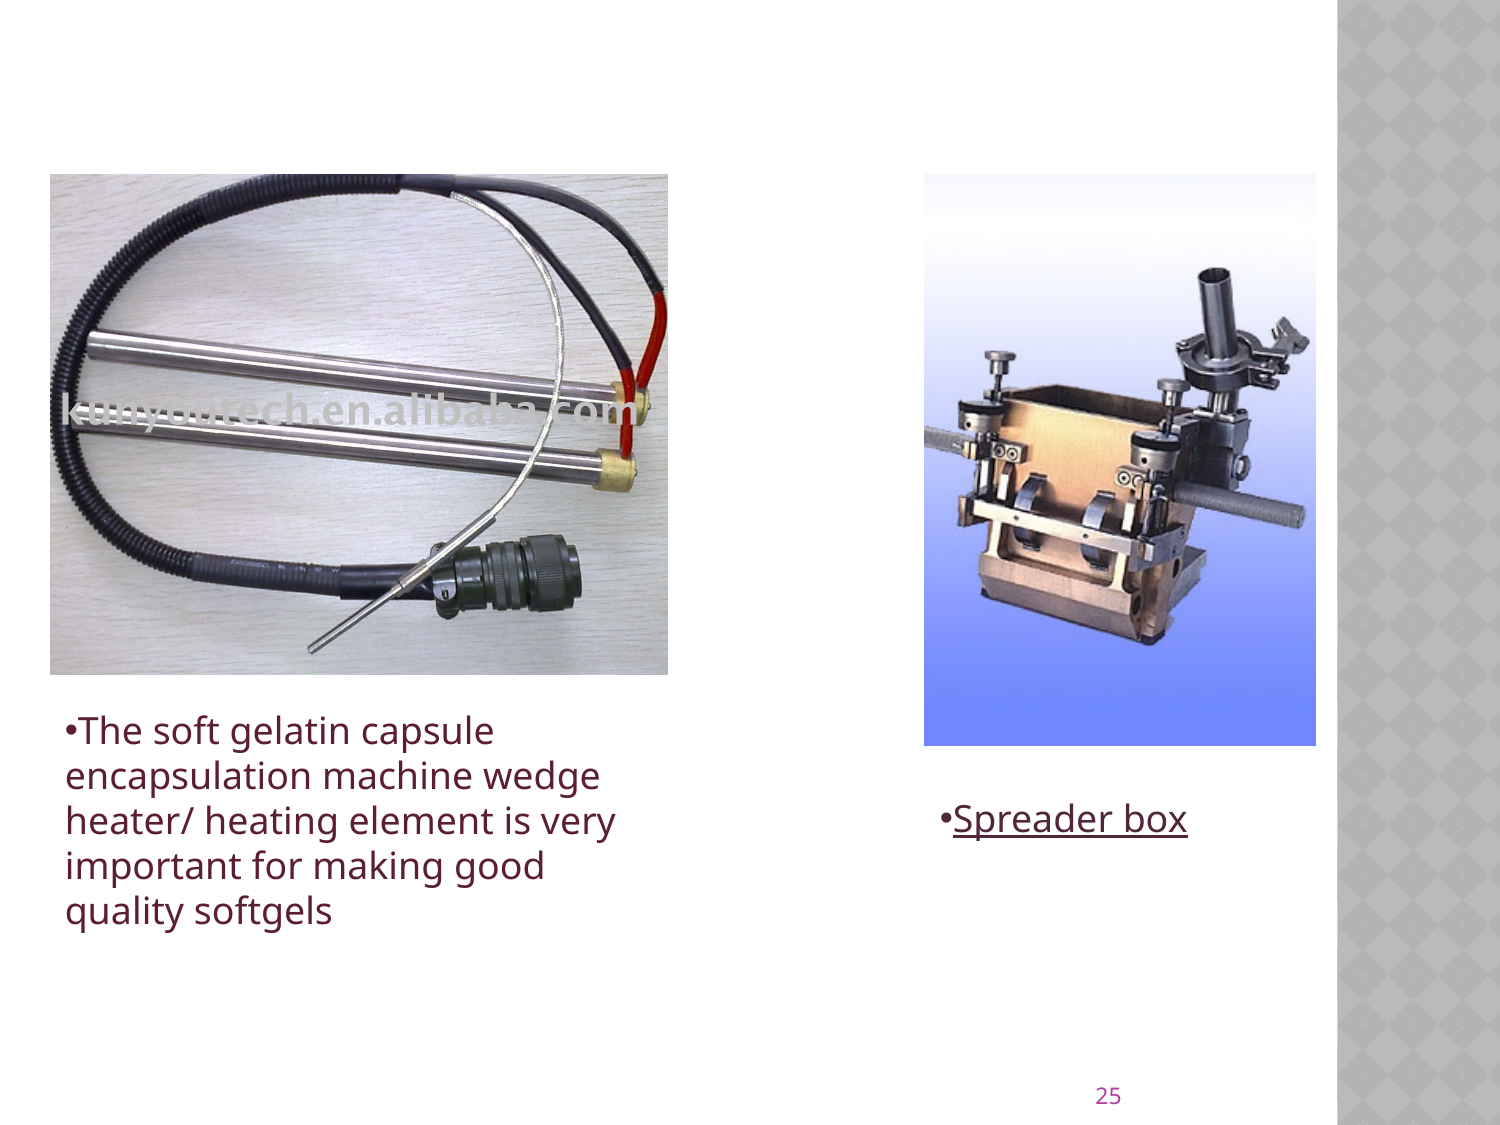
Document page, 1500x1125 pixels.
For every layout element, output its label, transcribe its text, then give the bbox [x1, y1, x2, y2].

text_box Spreader box [924, 787, 1325, 848]
picture [49, 174, 668, 676]
text_box The soft gelatin capsule encapsulation machine wedge heater/ heating element is very important for making good quality softgels [49, 699, 650, 940]
picture [924, 174, 1317, 746]
slide_number 25 [1025, 1075, 1122, 1113]
